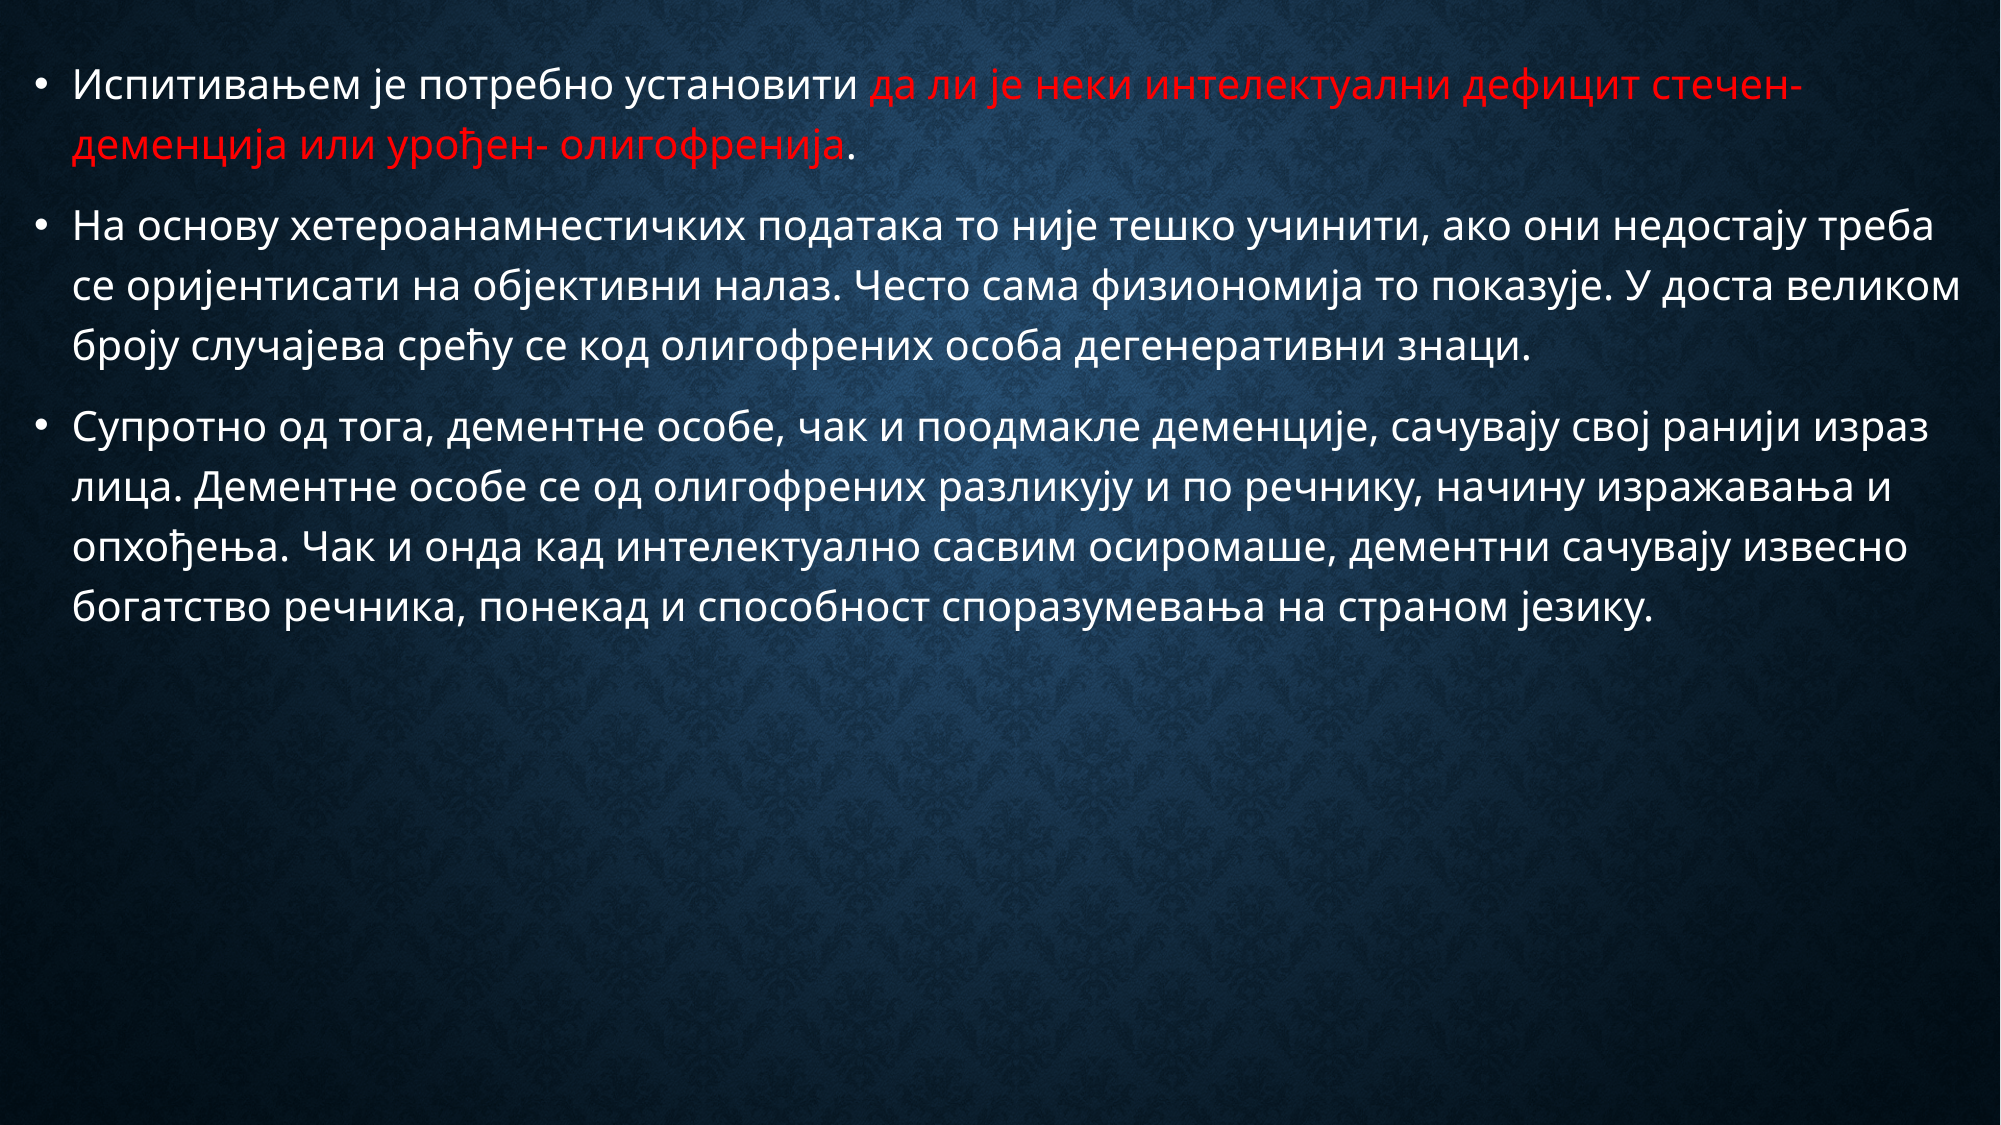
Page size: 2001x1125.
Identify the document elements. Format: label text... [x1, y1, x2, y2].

list Испитивањем је потребно установити да ли је неки интелектуални дефицит стечен- деменција или урођен- олигофренија. На основу хетероанамнестичких података то није тешко учинити, ако они недостају треба се оријентисати на објективни налаз. Често сама физиономија то показује. У доста великом броју случајева срећу се код олигофрених особа дегенеративни знаци. Супротно од тога, дементне особе, чак и поодмакле деменције, сачувају свој ранији израз лица. Дементне особе се од олигофрених разликују и по речнику, начину изражавања и опхођења. Чак и онда кад интелектуално сасвим осиромаше, дементни сачувају извесно богатство речника, понекад и способност споразумевања на страном језику. [19, 40, 1984, 1108]
